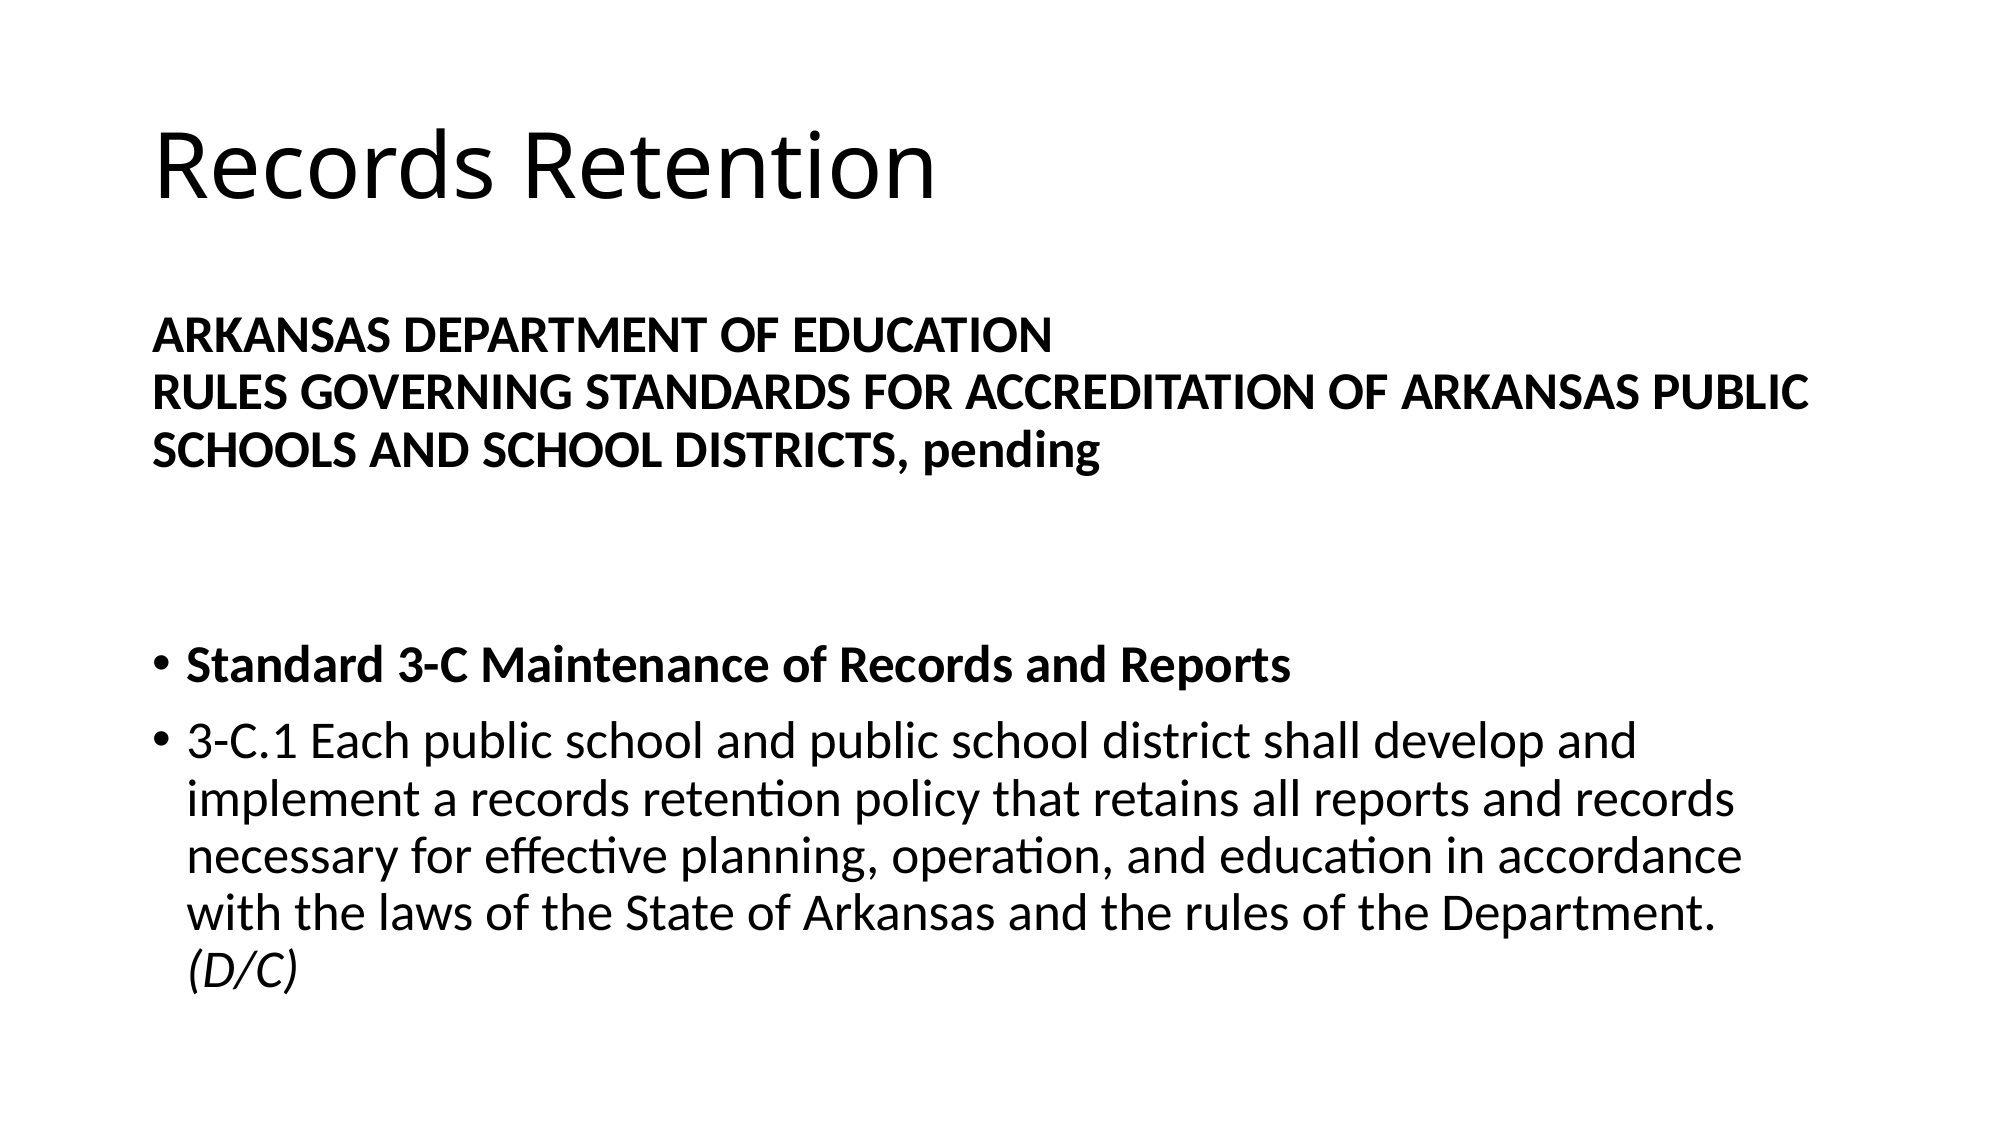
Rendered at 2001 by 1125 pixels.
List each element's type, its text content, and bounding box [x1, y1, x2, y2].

list ARKANSAS DEPARTMENT OF EDUCATION RULES GOVERNING STANDARDS FOR ACCREDITATION OF ARKANSAS PUBLIC SCHOOLS AND SCHOOL DISTRICTS, pending Standard 3-C Maintenance of Records and Reports 3-C.1 Each public school and public school district shall develop and implement a records retention policy that retains all reports and records necessary for effective planning, operation, and education in accordance with the laws of the State of Arkansas and the rules of the Department. (D/C) [137, 299, 1863, 1014]
title Records Retention [137, 59, 1863, 278]
